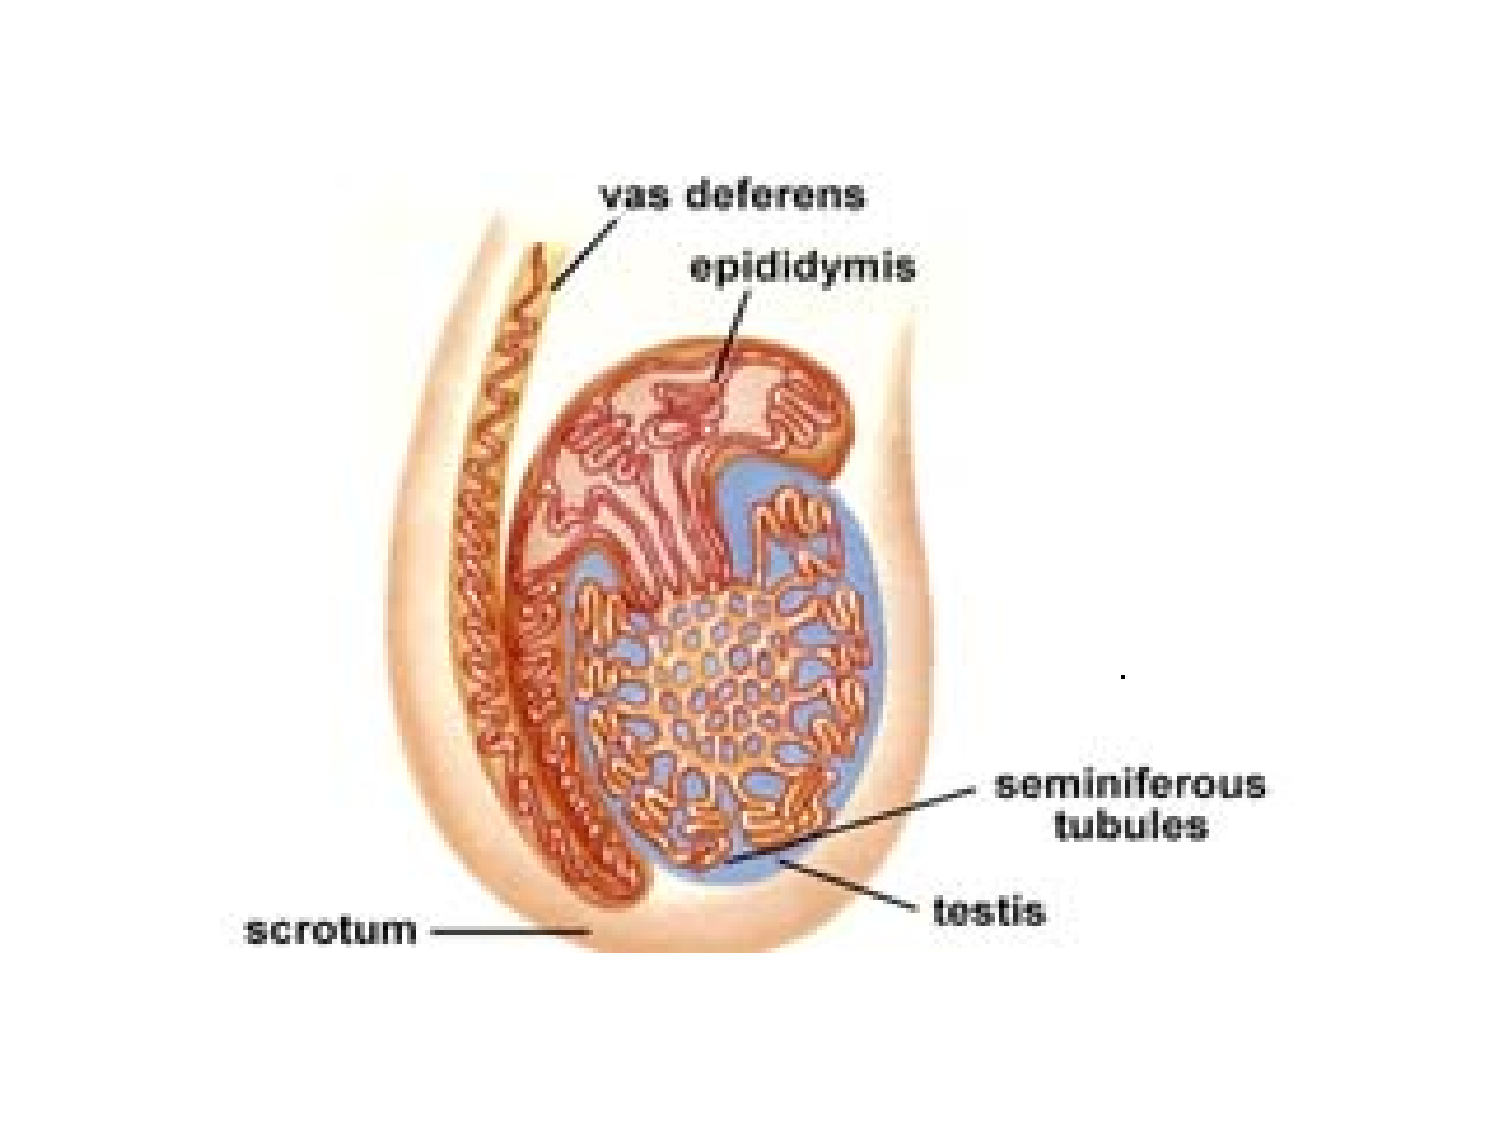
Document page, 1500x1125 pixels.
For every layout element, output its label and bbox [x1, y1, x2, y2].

picture [182, 172, 1294, 953]
